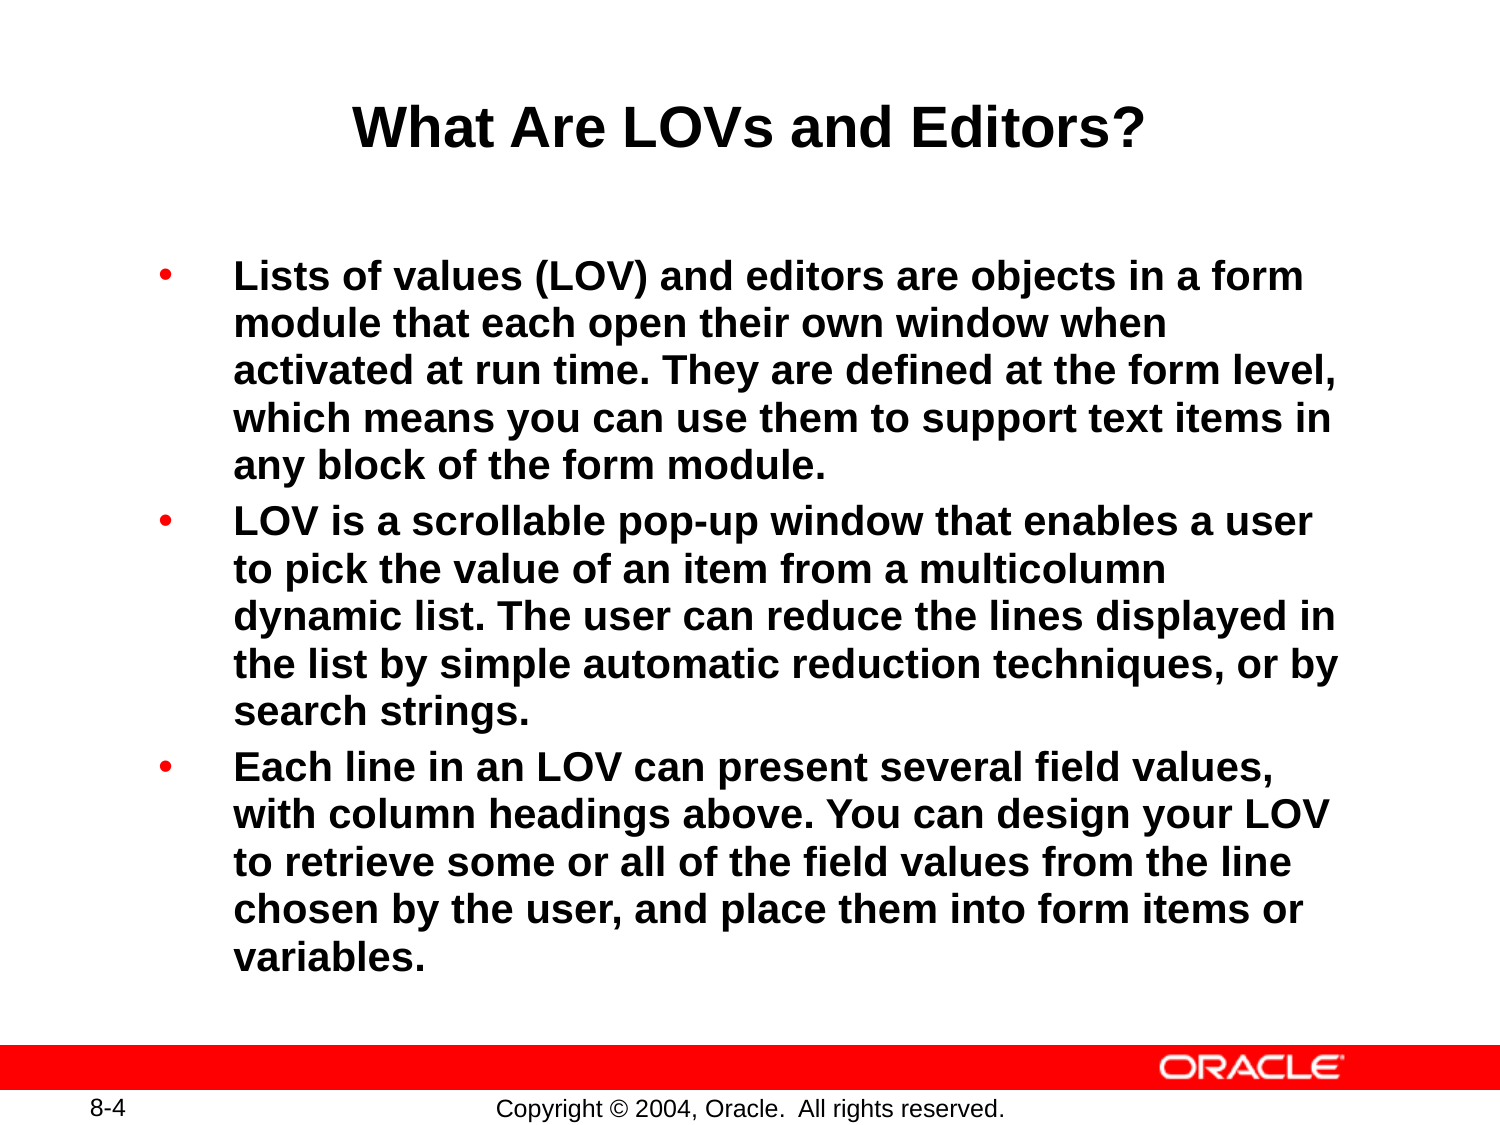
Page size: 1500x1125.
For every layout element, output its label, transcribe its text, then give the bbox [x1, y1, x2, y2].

list Lists of values (LOV) and editors are objects in a form module that each open their own window when activated at run time. They are defined at the form level, which means you can use them to support text items in any block of the form module. LOV is a scrollable pop-up window that enables a user to pick the value of an item from a multicolumn dynamic list. The user can reduce the lines displayed in the list by simple automatic reduction techniques, or by search strings. Each line in an LOV can present several field values, with column headings above. You can design your LOV to retrieve some or all of the field values from the line chosen by the user, and place them into form items or variables. [137, 249, 1347, 995]
title What Are LOVs and Editors? [149, 87, 1351, 232]
